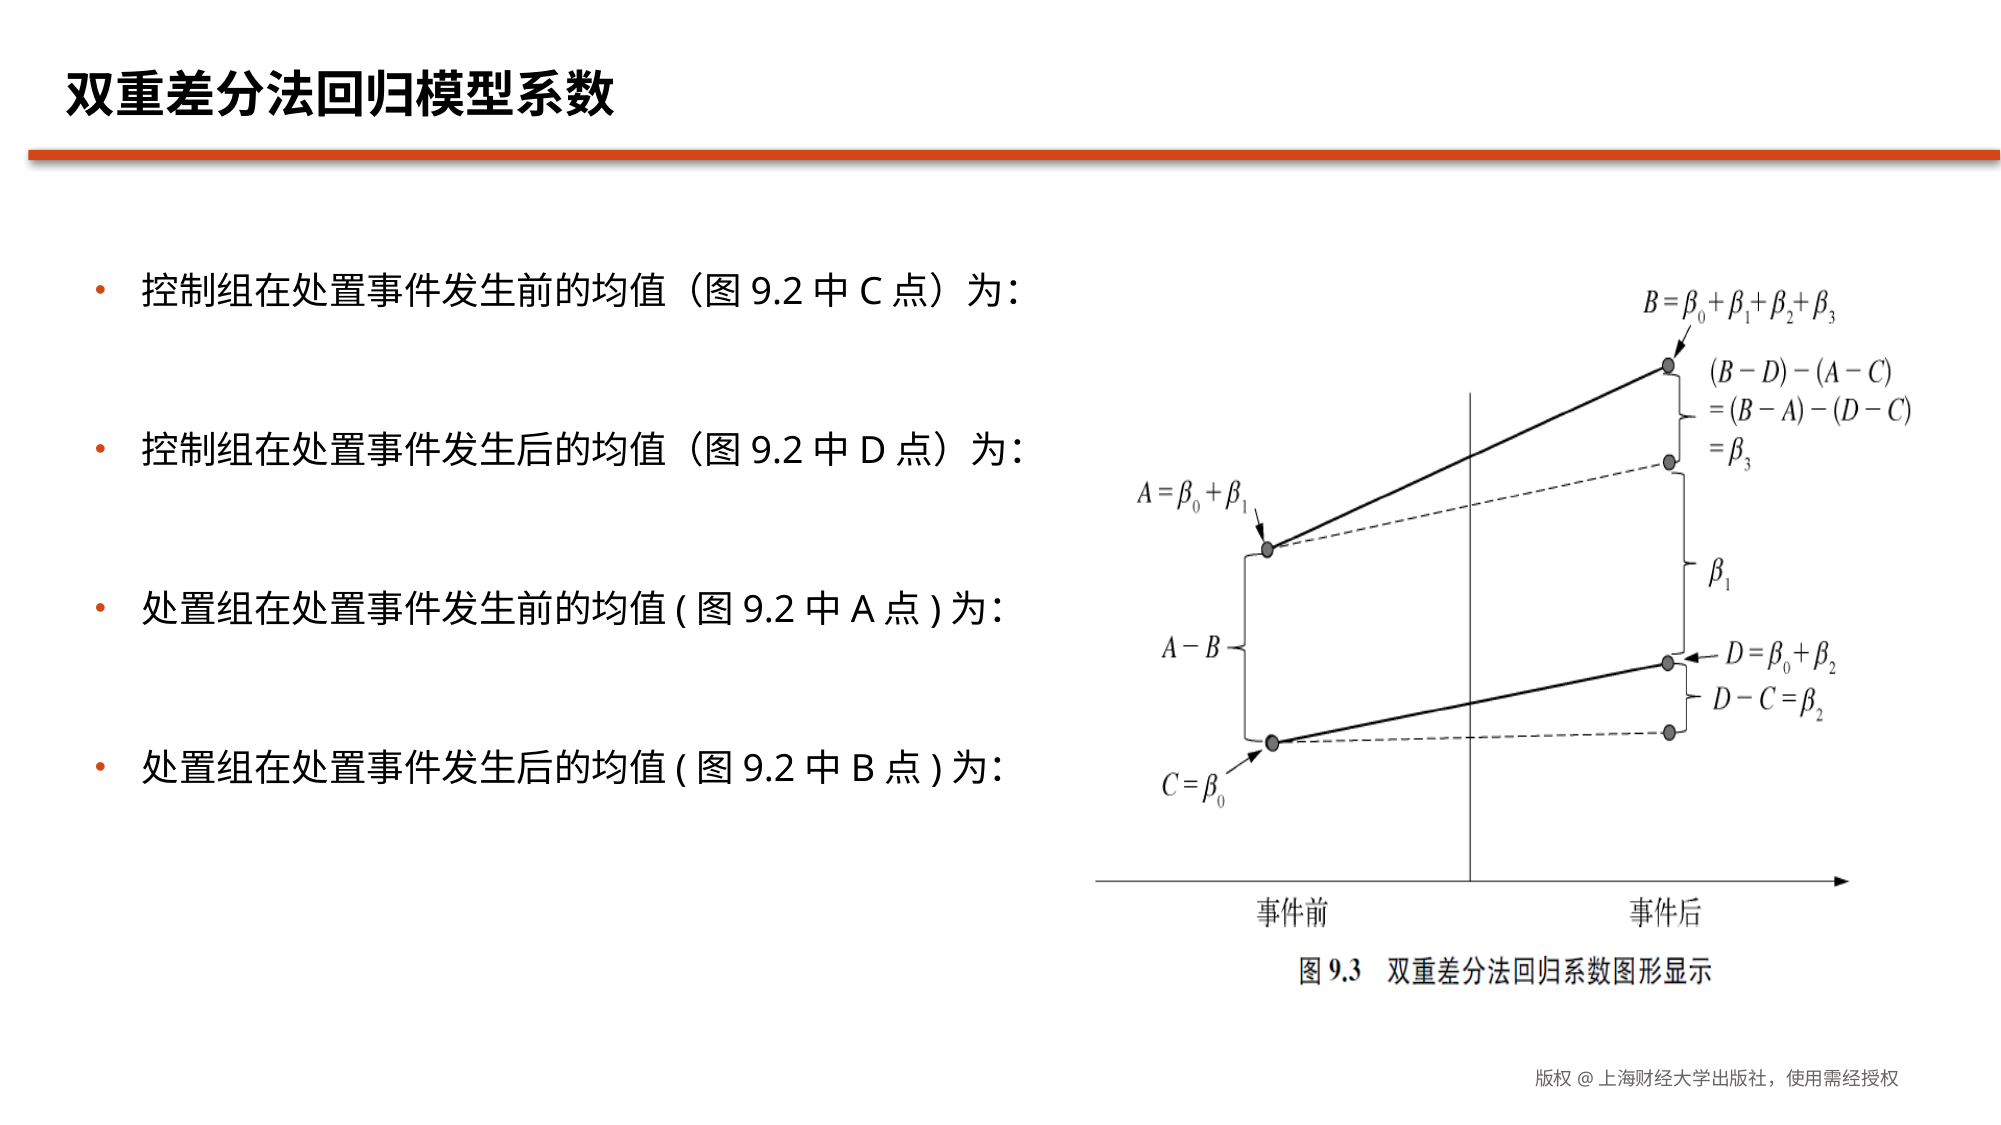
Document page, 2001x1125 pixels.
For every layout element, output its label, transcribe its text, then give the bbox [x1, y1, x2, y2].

footer 版权@上海财经大学出版社，使用需经授权 [1483, 1053, 1950, 1109]
title 双重差分法回归模型系数 [50, 50, 1825, 138]
picture [1061, 247, 1975, 1044]
